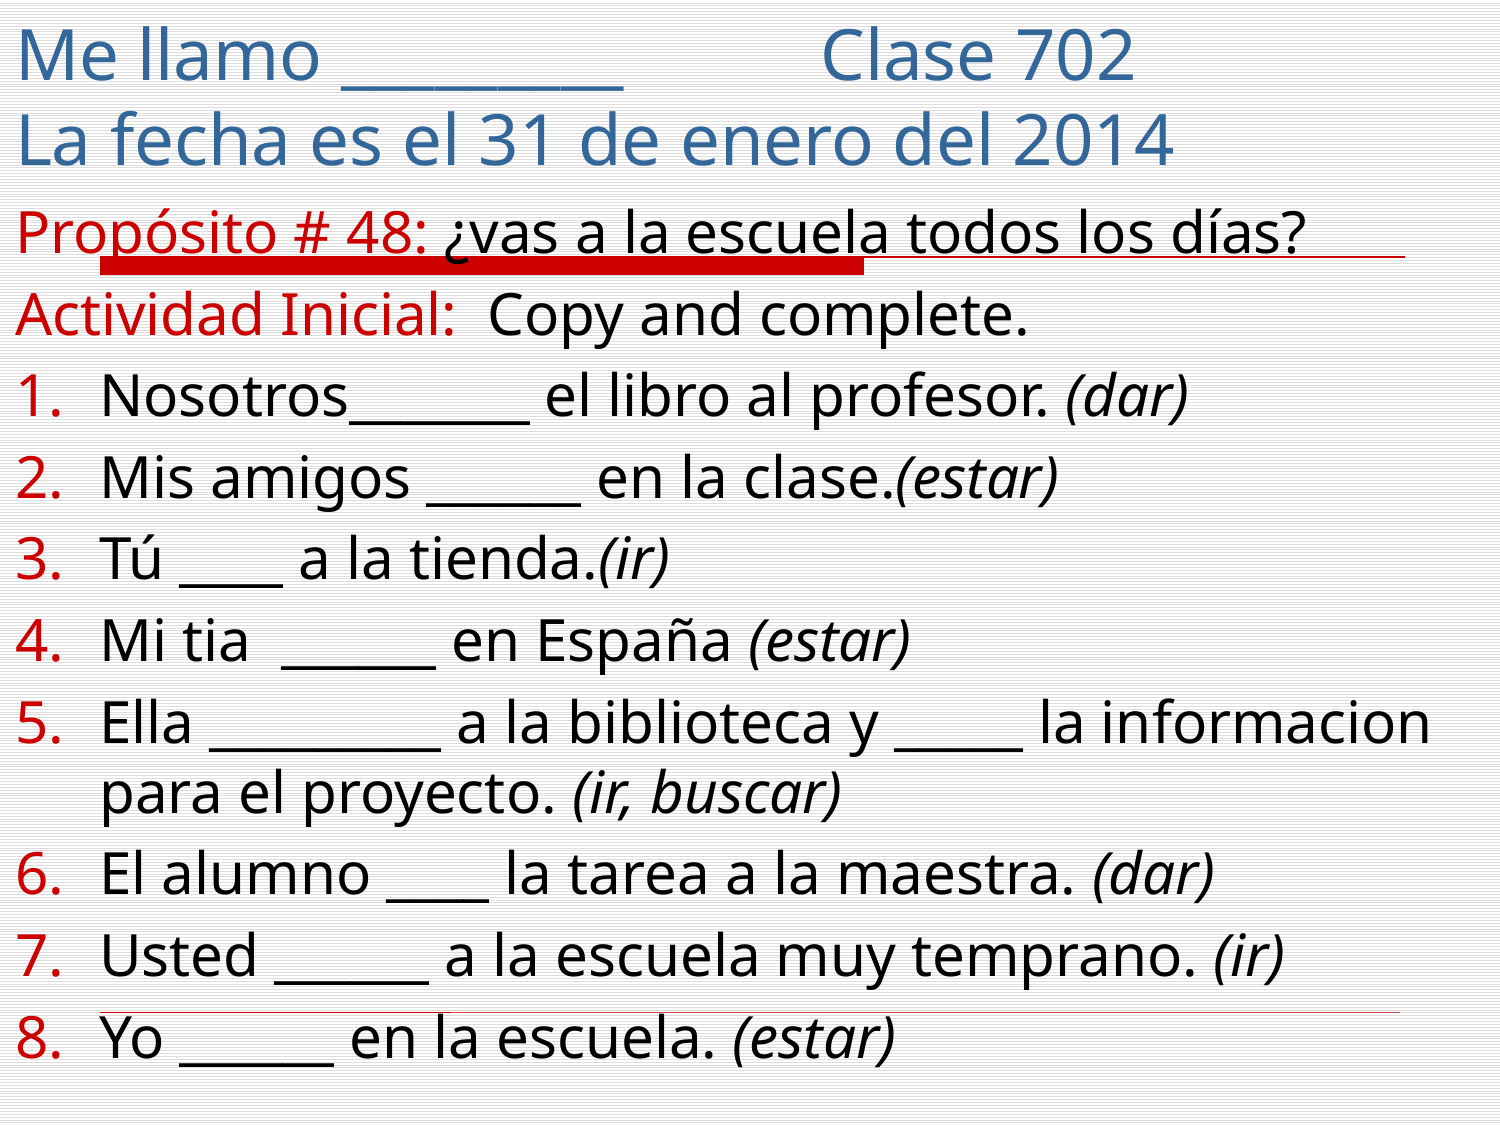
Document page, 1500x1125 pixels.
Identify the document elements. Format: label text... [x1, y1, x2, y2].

title Me llamo _________ Clase 702 La fecha es el 31 de enero del 2014 [0, 0, 1500, 187]
list Propósito # 48: ¿vas a la escuela todos los días? Actividad Inicial: Copy and complete. Nosotros_______ el libro al profesor. (dar) Mis amigos ______ en la clase.(estar) Tú ____ a la tienda.(ir) Mi tia ______ en España (estar) Ella _________ a la biblioteca y _____ la informacion para el proyecto. (ir, buscar) El alumno ____ la tarea a la maestra. (dar) Usted ______ a la escuela muy temprano. (ir) Yo ______ en la escuela. (estar) [0, 187, 1500, 1025]
